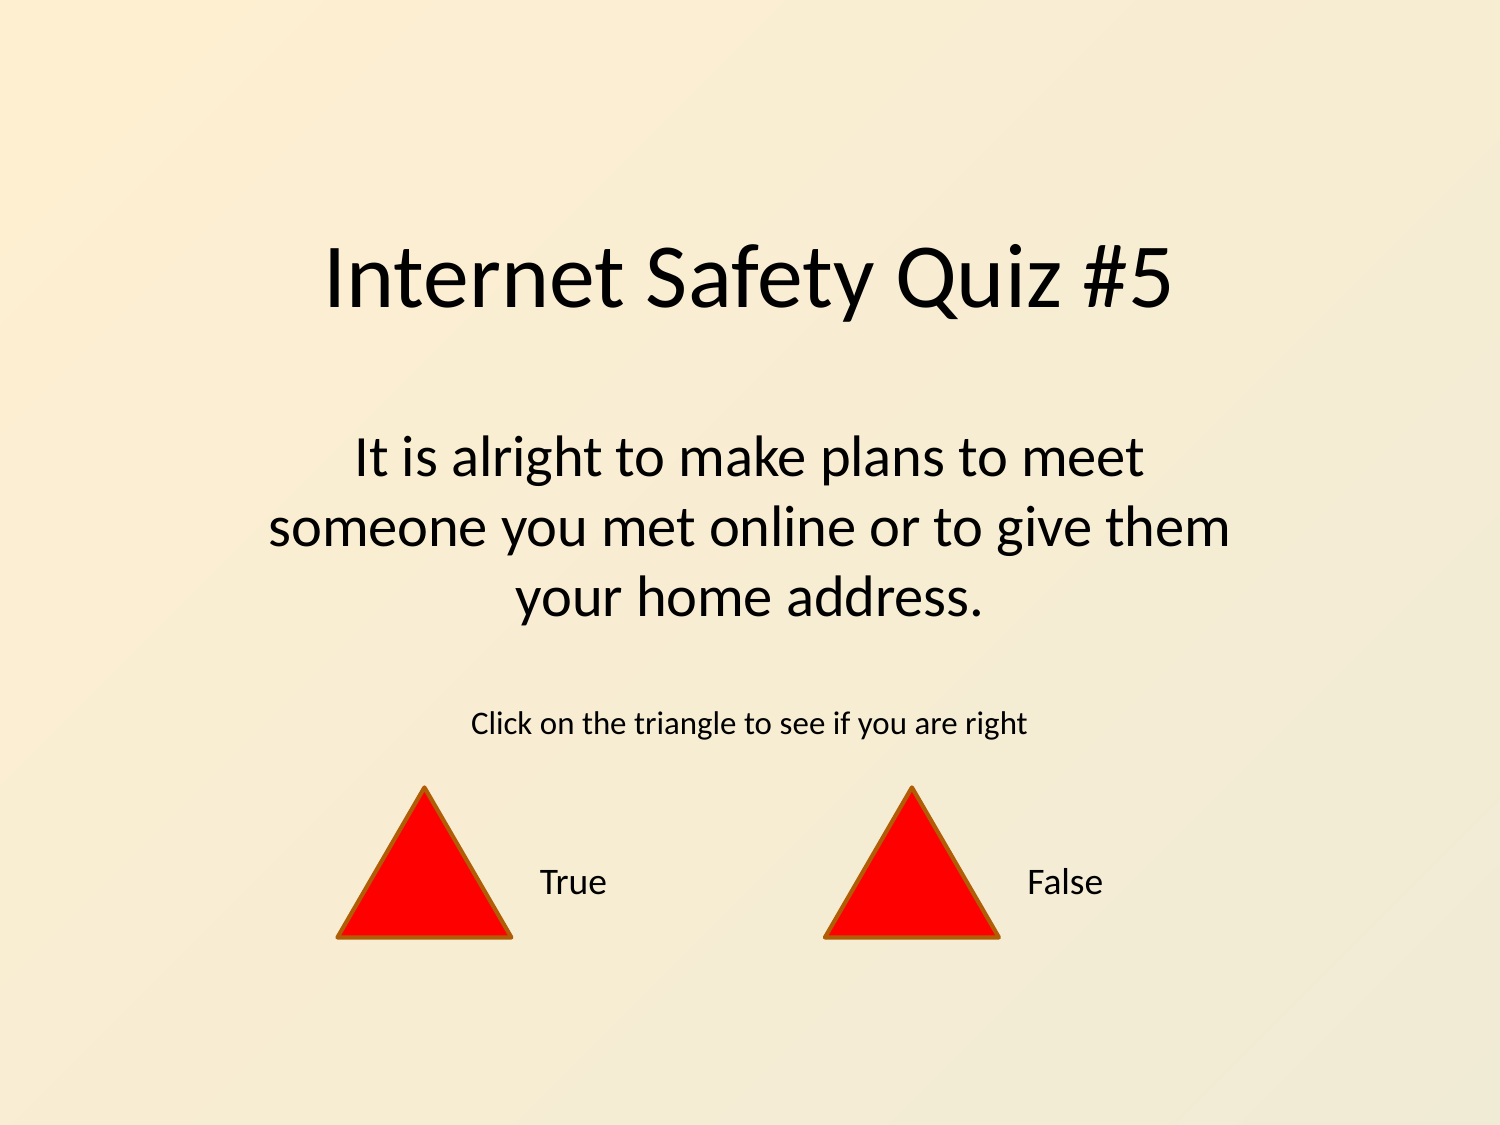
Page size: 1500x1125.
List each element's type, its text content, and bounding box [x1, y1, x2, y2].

text_box True [525, 849, 775, 910]
title Internet Safety Quiz #5 [112, 149, 1388, 392]
text_box [335, 785, 514, 940]
text_box [823, 785, 1001, 940]
subtitle It is alright to make plans to meet someone you met online or to give them your home address. Click on the triangle to see if you are right [225, 350, 1275, 750]
text_box False [1012, 849, 1300, 910]
